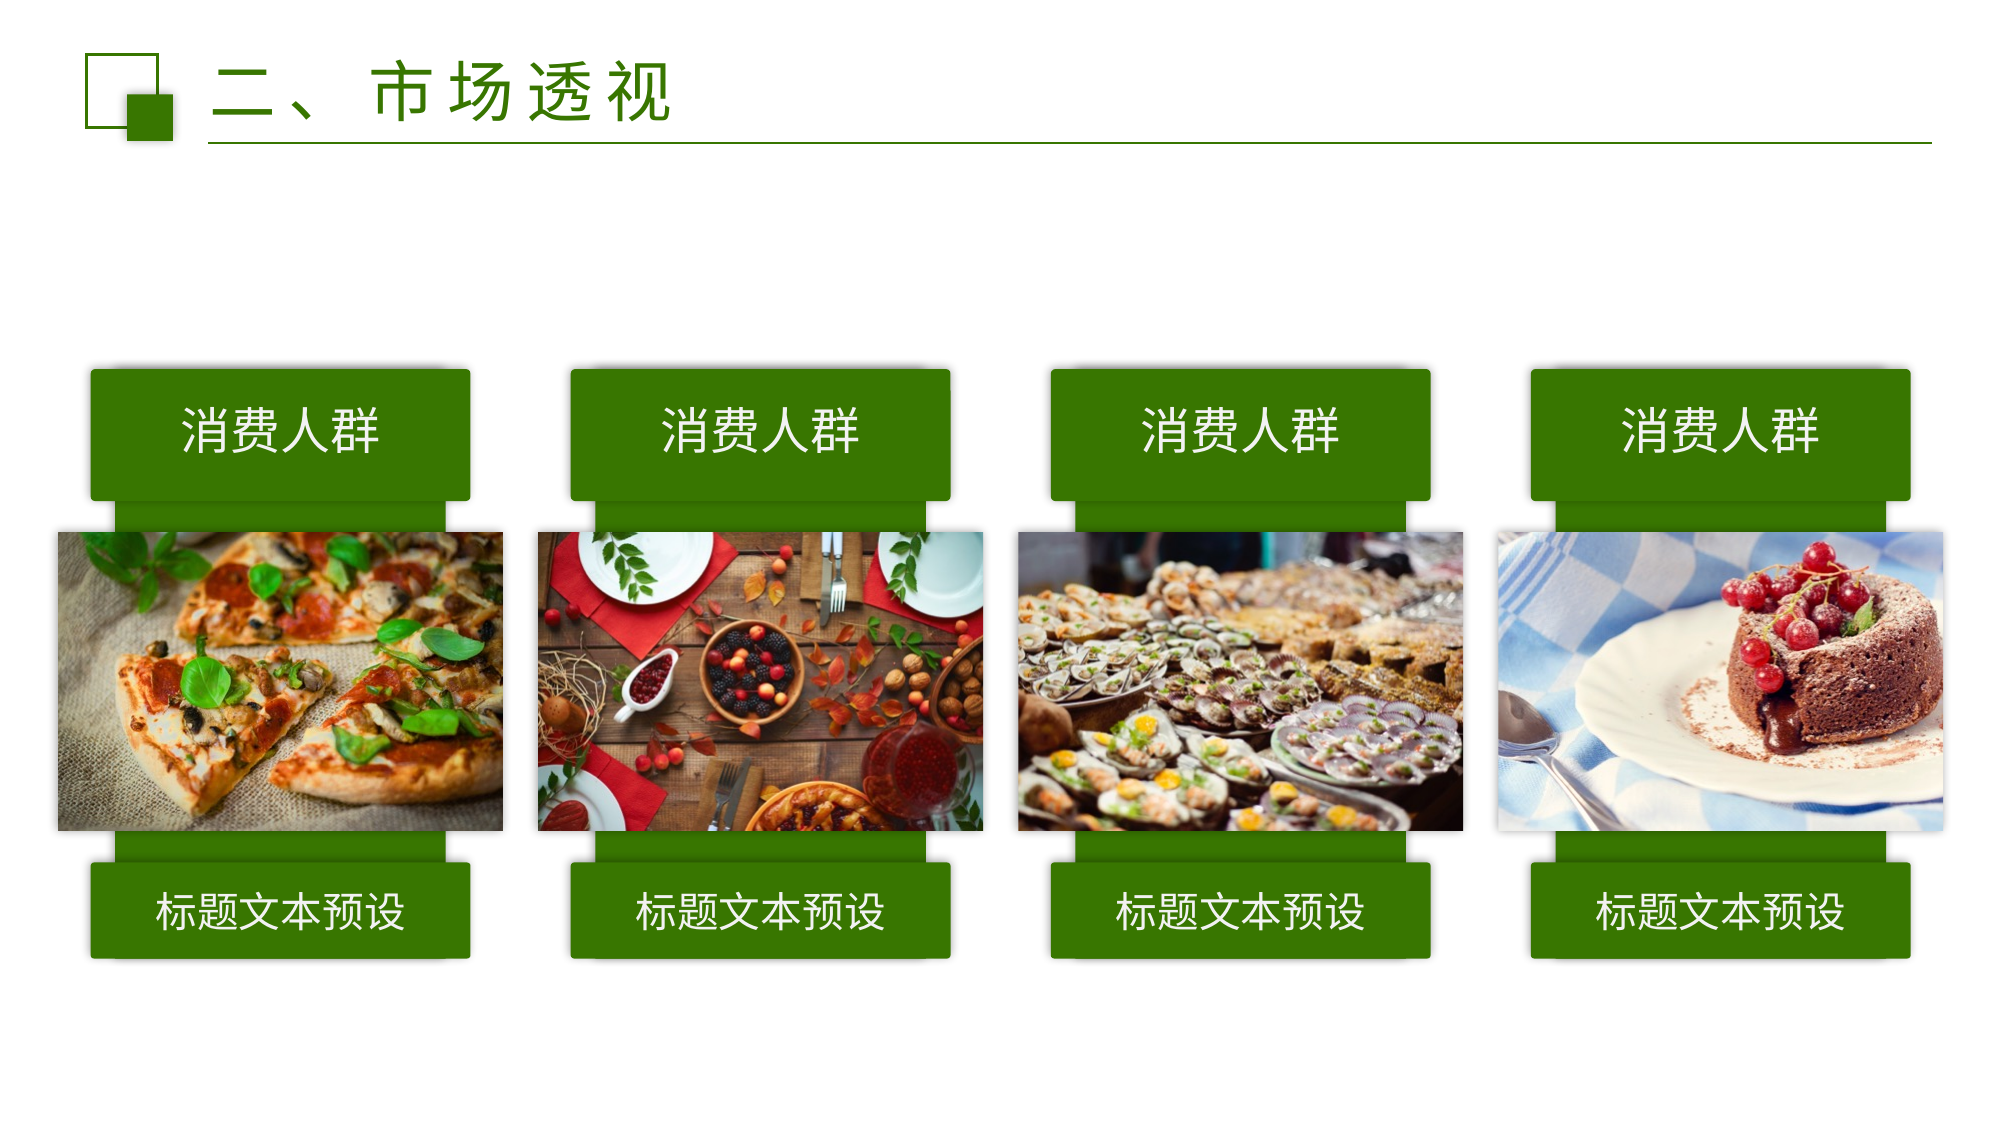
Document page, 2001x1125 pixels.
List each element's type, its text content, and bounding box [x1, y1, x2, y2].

text_box 二、市场透视 [198, 58, 1489, 131]
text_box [86, 54, 174, 141]
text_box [58, 369, 504, 959]
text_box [1498, 369, 1944, 959]
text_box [538, 369, 984, 959]
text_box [1018, 369, 1464, 959]
